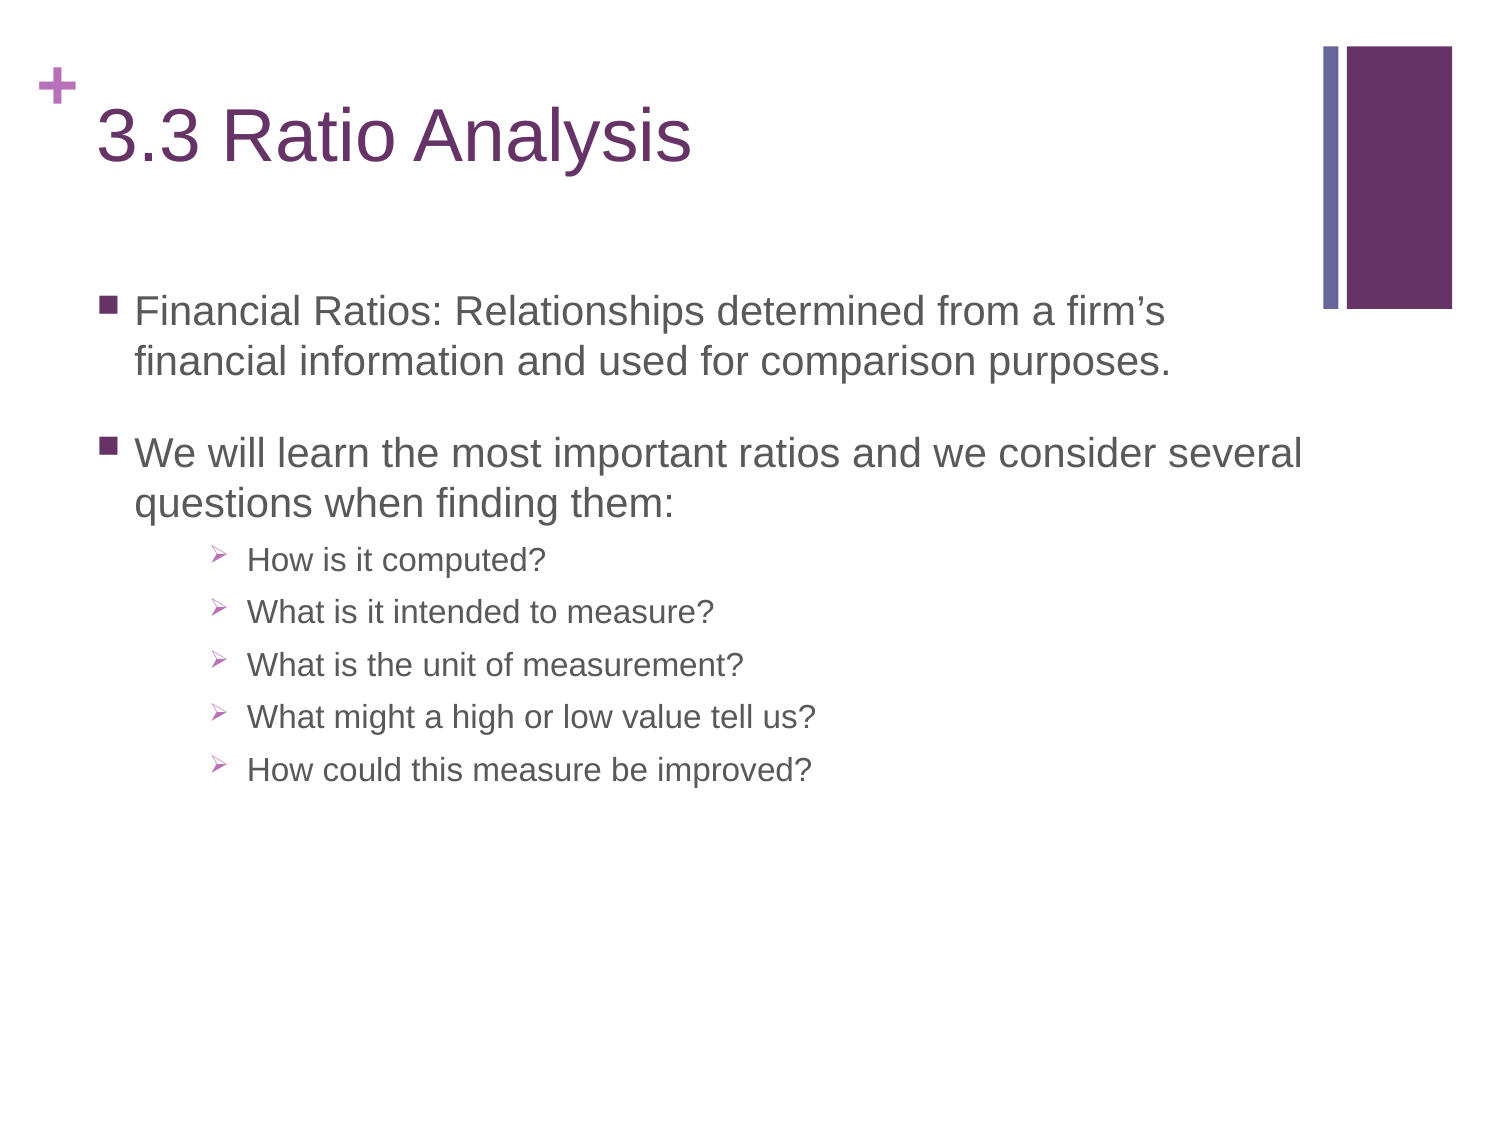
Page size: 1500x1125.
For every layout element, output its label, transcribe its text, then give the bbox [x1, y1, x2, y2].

title 3.3 Ratio Analysis [81, 79, 1322, 192]
list Financial Ratios: Relationships determined from a firm’s financial information and used for comparison purposes. We will learn the most important ratios and we consider several questions when finding them: How is it computed? What is it intended to measure? What is the unit of measurement? What might a high or low value tell us? How could this measure be improved? [81, 276, 1322, 1005]
